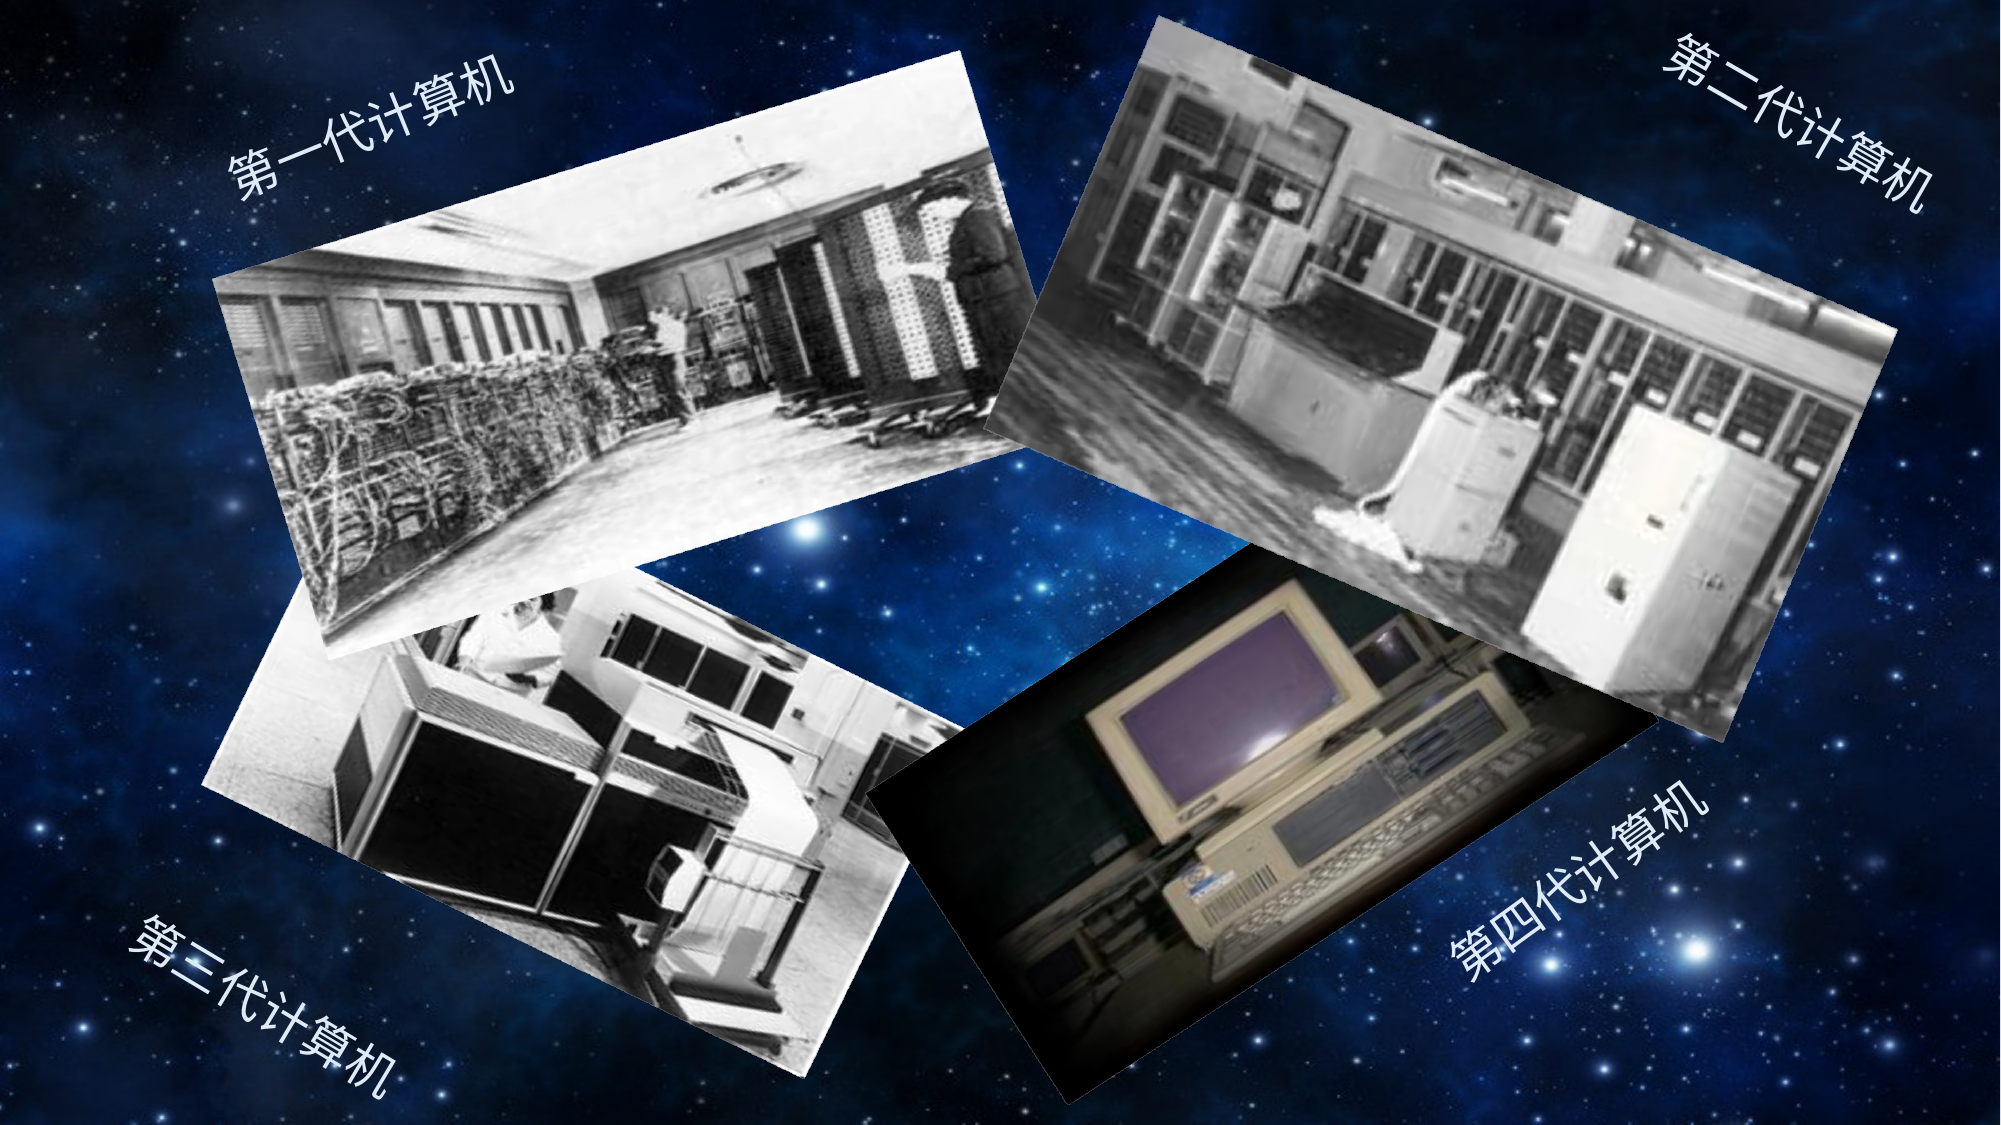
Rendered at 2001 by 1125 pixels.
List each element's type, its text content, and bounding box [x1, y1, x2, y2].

text_box 第一代计算机 [202, 21, 556, 222]
text_box 第三代计算机 [104, 888, 444, 1125]
text_box 第四代计算机 [1422, 943, 1554, 1007]
text_box 第二代计算机 [1639, 7, 1980, 247]
picture [0, 0, 2001, 1125]
text_box 第四代计算机 [1614, 740, 1750, 899]
